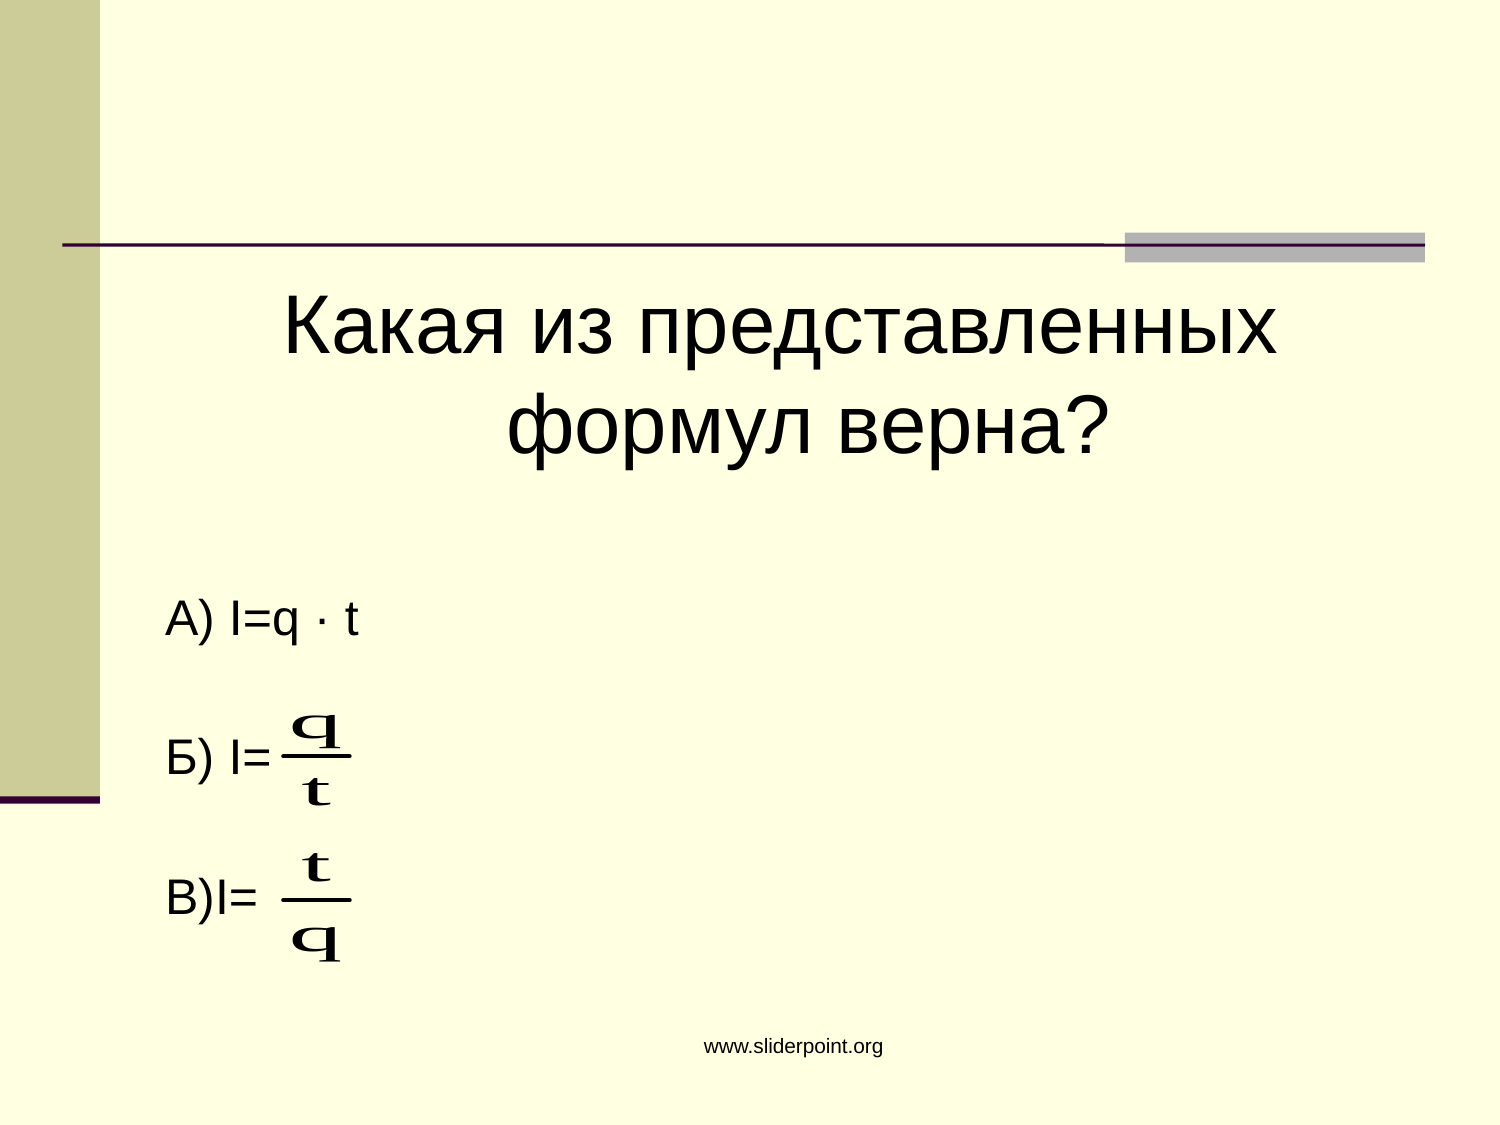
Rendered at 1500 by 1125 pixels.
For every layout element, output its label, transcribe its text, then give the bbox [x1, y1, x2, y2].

footer www.sliderpoint.org [549, 1024, 1038, 1101]
list Какая из представленных формул верна? А) I=q · t Б) I= В)I= [149, 262, 1412, 1006]
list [265, 692, 373, 817]
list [265, 833, 373, 971]
